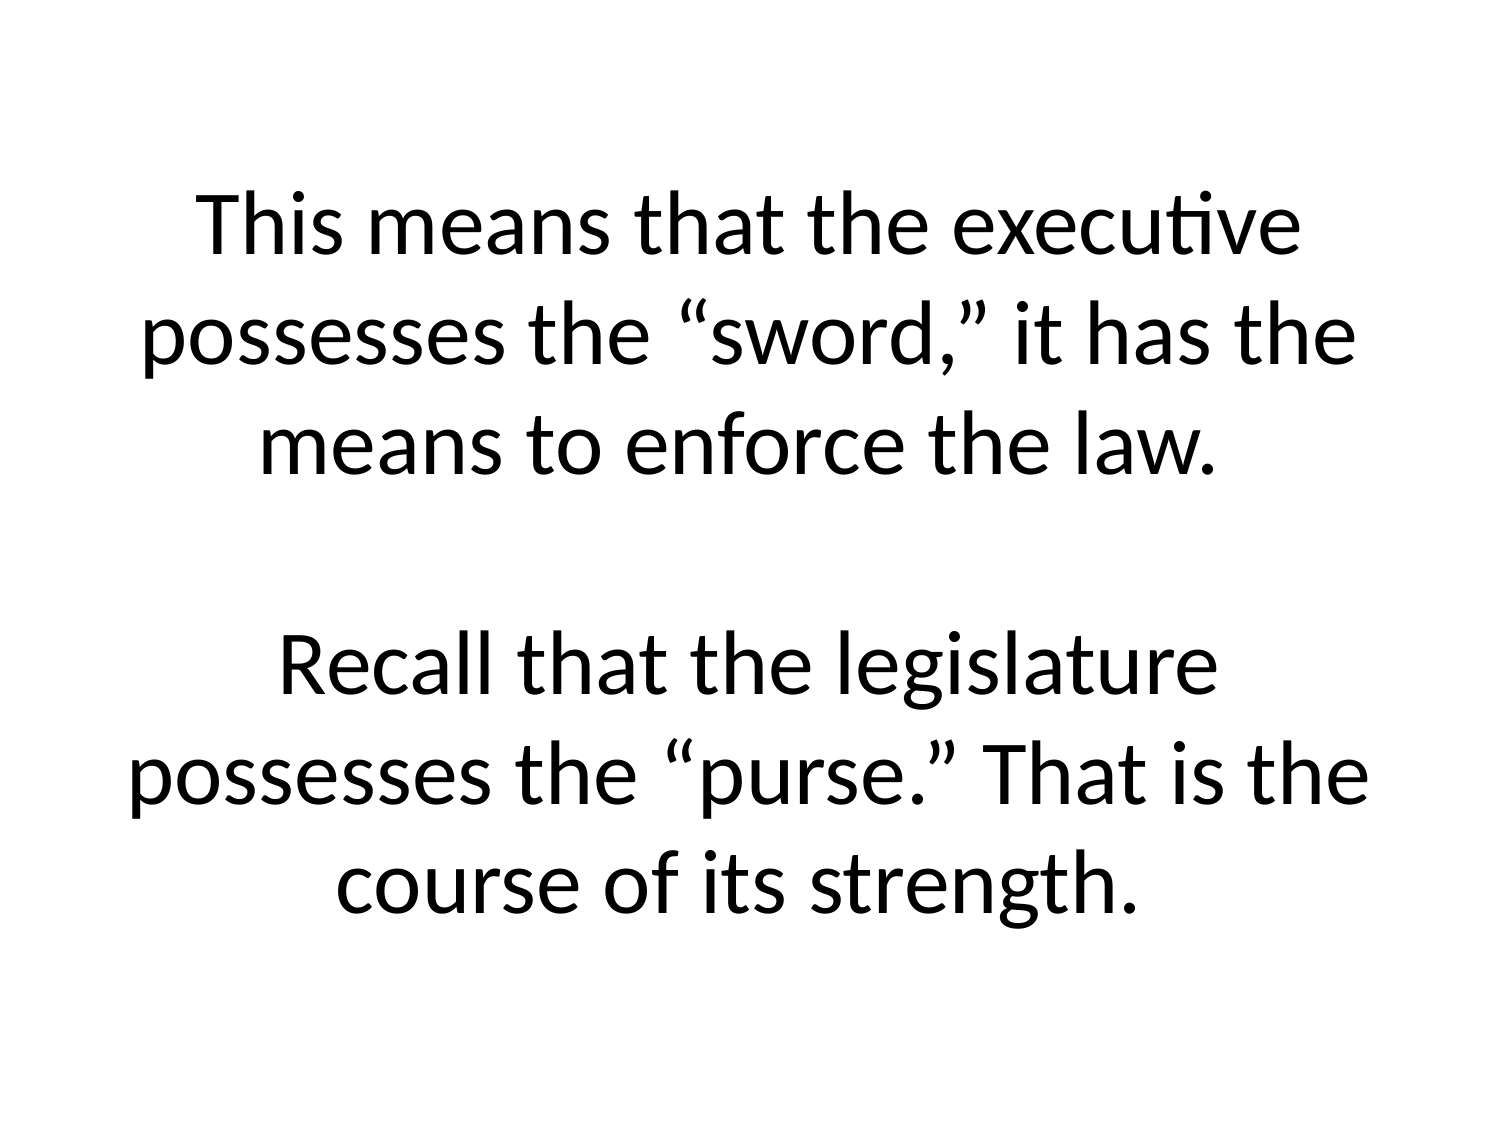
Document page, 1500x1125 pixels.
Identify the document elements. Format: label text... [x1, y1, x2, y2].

title This means that the executive possesses the “sword,” it has the means to enforce the law. Recall that the legislature possesses the “purse.” That is the course of its strength. [74, 44, 1426, 1051]
